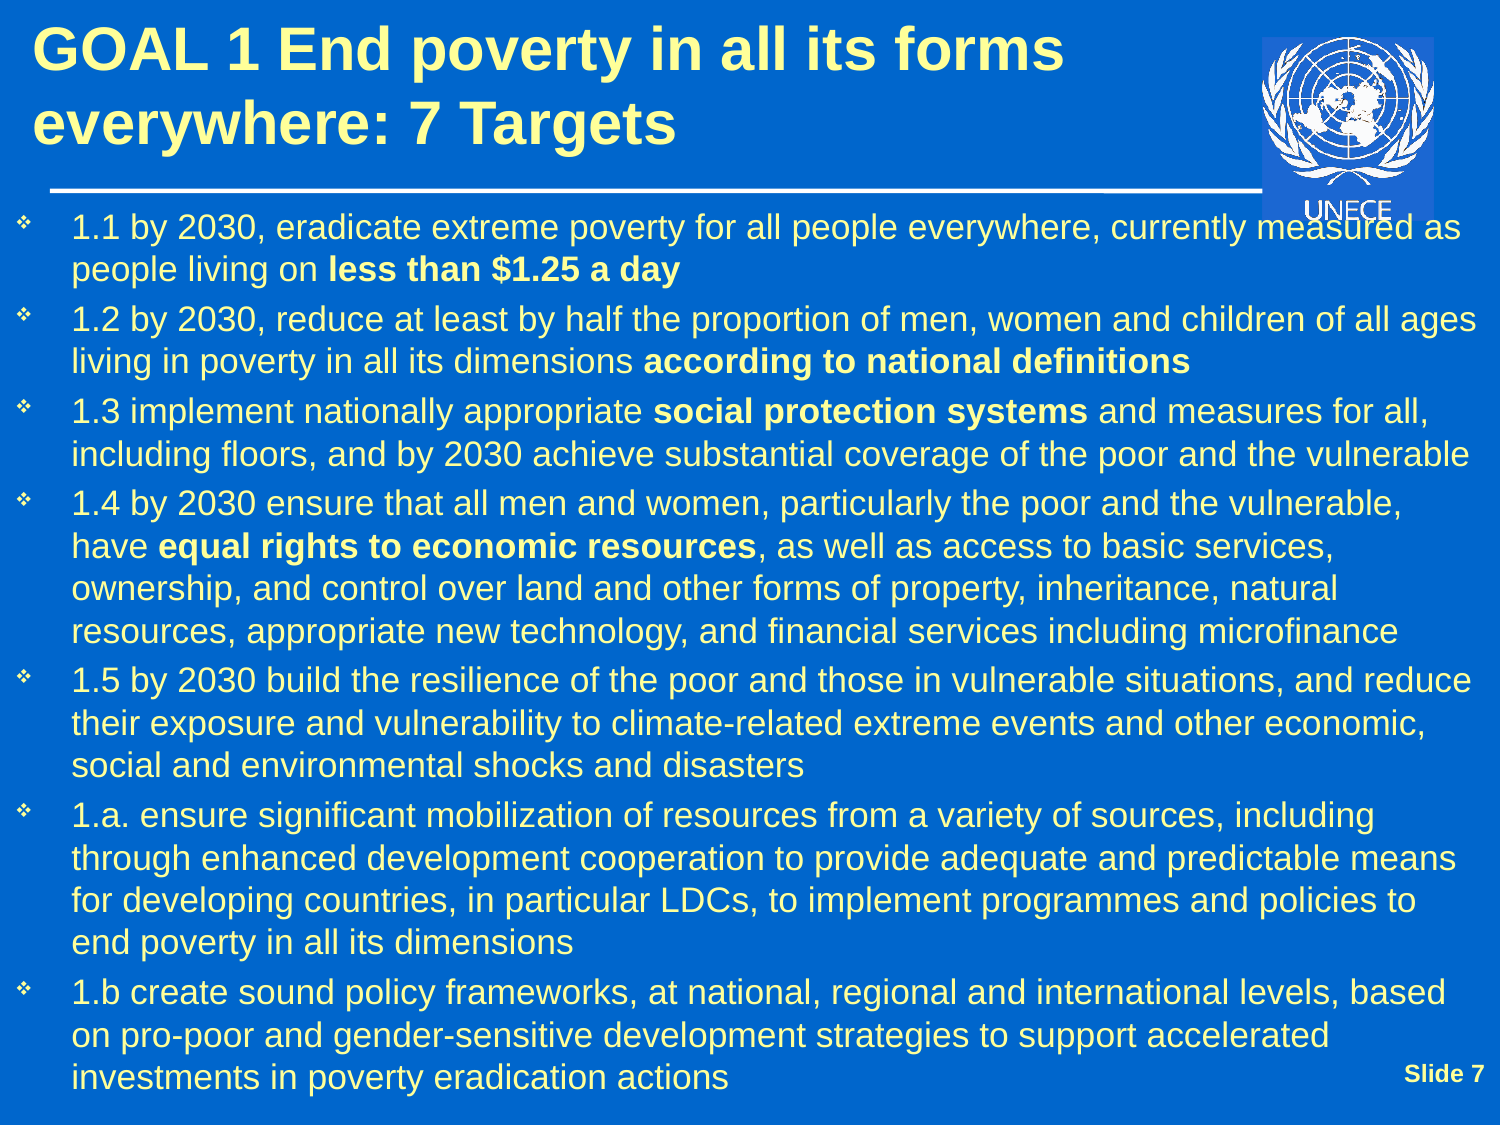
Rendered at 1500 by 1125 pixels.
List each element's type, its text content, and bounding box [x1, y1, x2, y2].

title GOAL 1 End poverty in all its forms everywhere: 7 Targets [17, 1, 1247, 165]
picture [1262, 37, 1434, 196]
list 1.1 by 2030, eradicate extreme poverty for all people everywhere, currently measured as people living on less than $1.25 a day 1.2 by 2030, reduce at least by half the proportion of men, women and children of all ages living in poverty in all its dimensions according to national definitions 1.3 implement nationally appropriate social protection systems and measures for all, including floors, and by 2030 achieve substantial coverage of the poor and the vulnerable 1.4 by 2030 ensure that all men and women, particularly the poor and the vulnerable, have equal rights to economic resources, as well as access to basic services, ownership, and control over land and other forms of property, inheritance, natural resources, appropriate new technology, and financial services including microfinance 1.5 by 2030 build the resilience of the poor and those in vulnerable situations, and reduce their exposure and vulnerability to climate-related extreme events and other economic, social and environmental shocks and disasters 1.a. ensure significant mobilization of resources from a variety of sources, including through enhanced development cooperation to provide adequate and predictable means for developing countries, in particular LDCs, to implement programmes and policies to end poverty in all its dimensions 1.b create sound policy frameworks, at national, regional and international levels, based on pro-poor and gender-sensitive development strategies to support accelerated investments in poverty eradication actions [0, 196, 1500, 1125]
